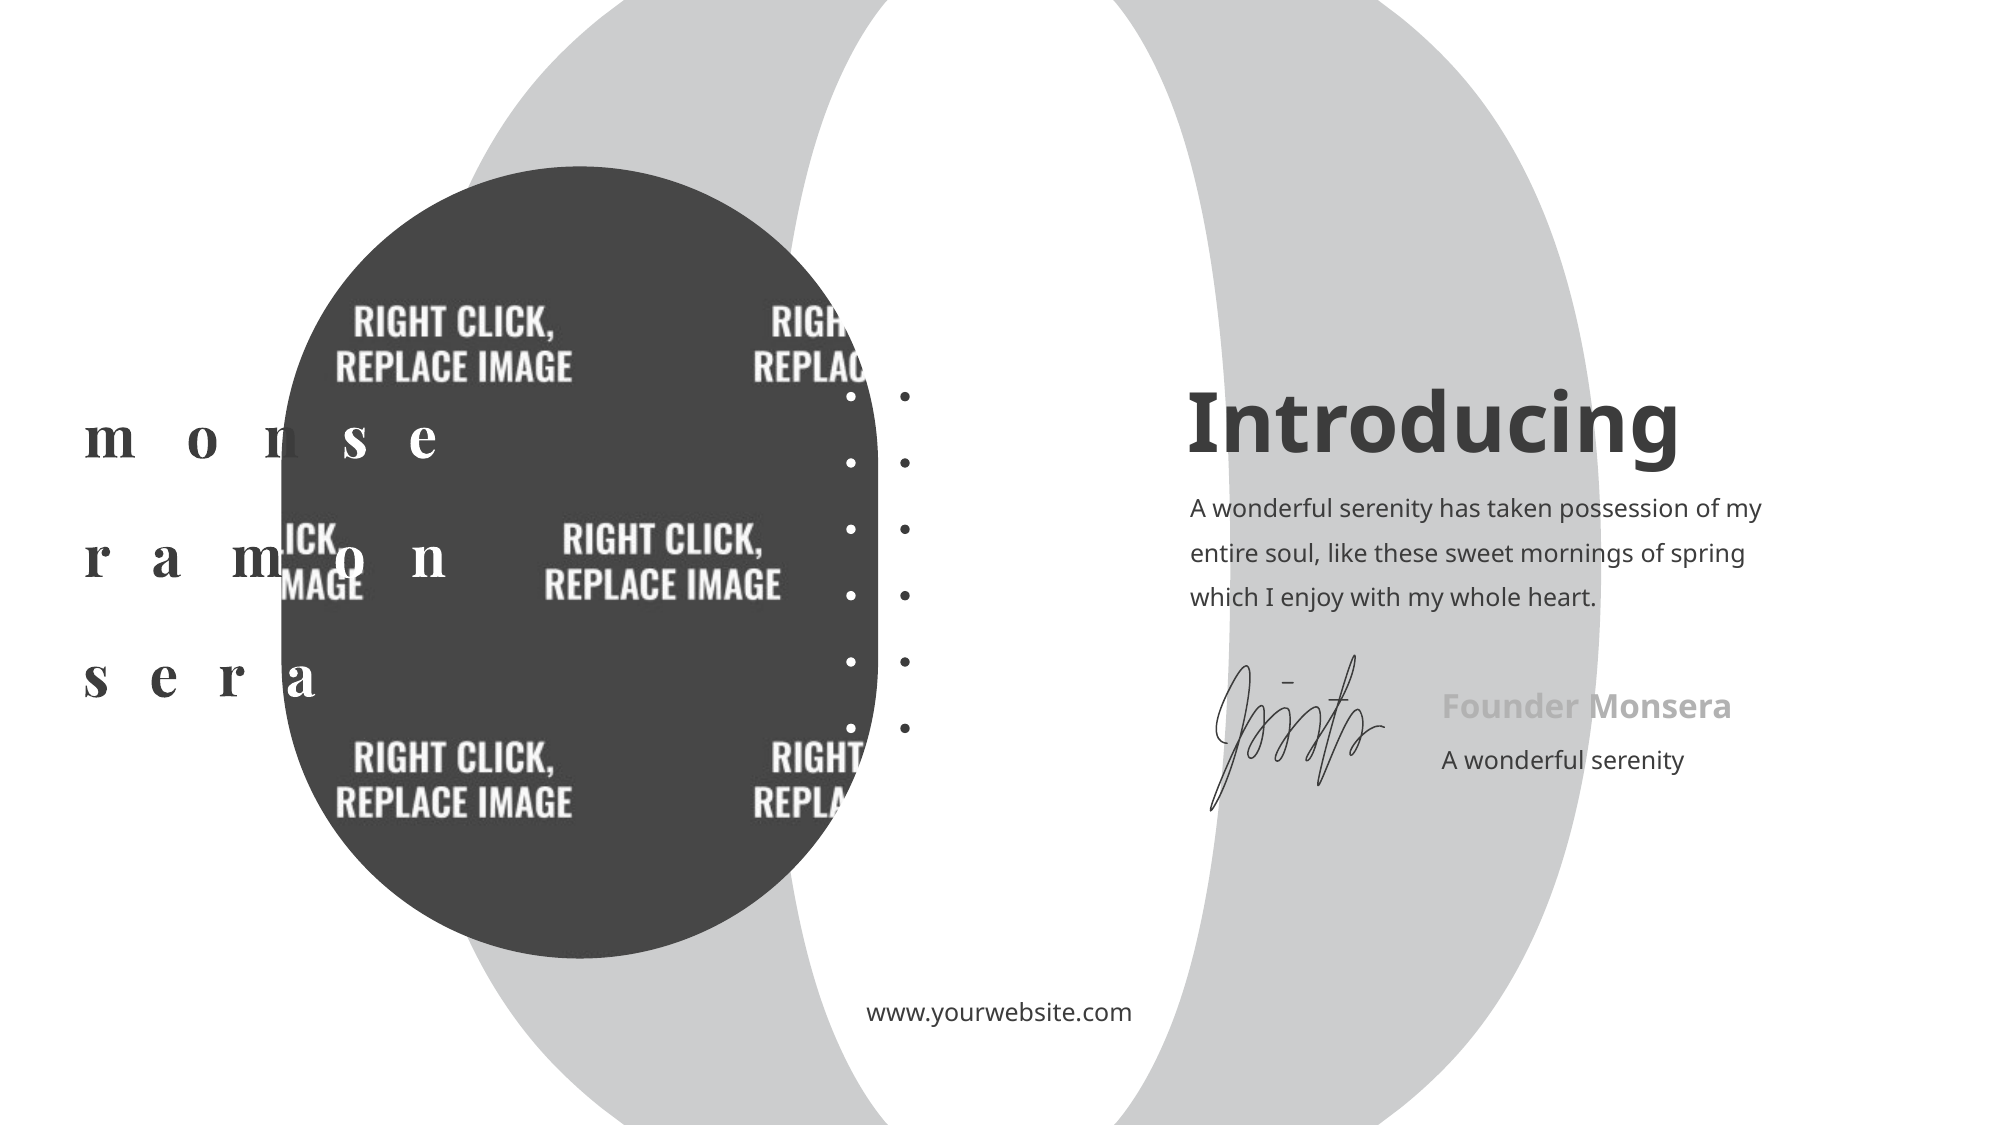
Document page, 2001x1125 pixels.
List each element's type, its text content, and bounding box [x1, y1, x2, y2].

list Introducing [1172, 357, 1809, 482]
text_box [477, 0, 889, 166]
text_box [846, 391, 910, 734]
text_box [1209, 654, 1386, 812]
text_box www.yourwebsite.com [814, 989, 1186, 1035]
text_box [1111, 0, 1586, 357]
picture [281, 166, 879, 959]
text_box Founder Monsera [1426, 677, 1758, 733]
text_box [477, 959, 890, 1125]
text_box A wonderful serenity has taken possession of my entire soul, like these sweet mornings of spring which I enjoy with my whole heart. [1175, 469, 1801, 620]
text_box [1112, 620, 1602, 1125]
text_box A wonderful serenity [1426, 733, 1758, 782]
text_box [85, 427, 446, 698]
